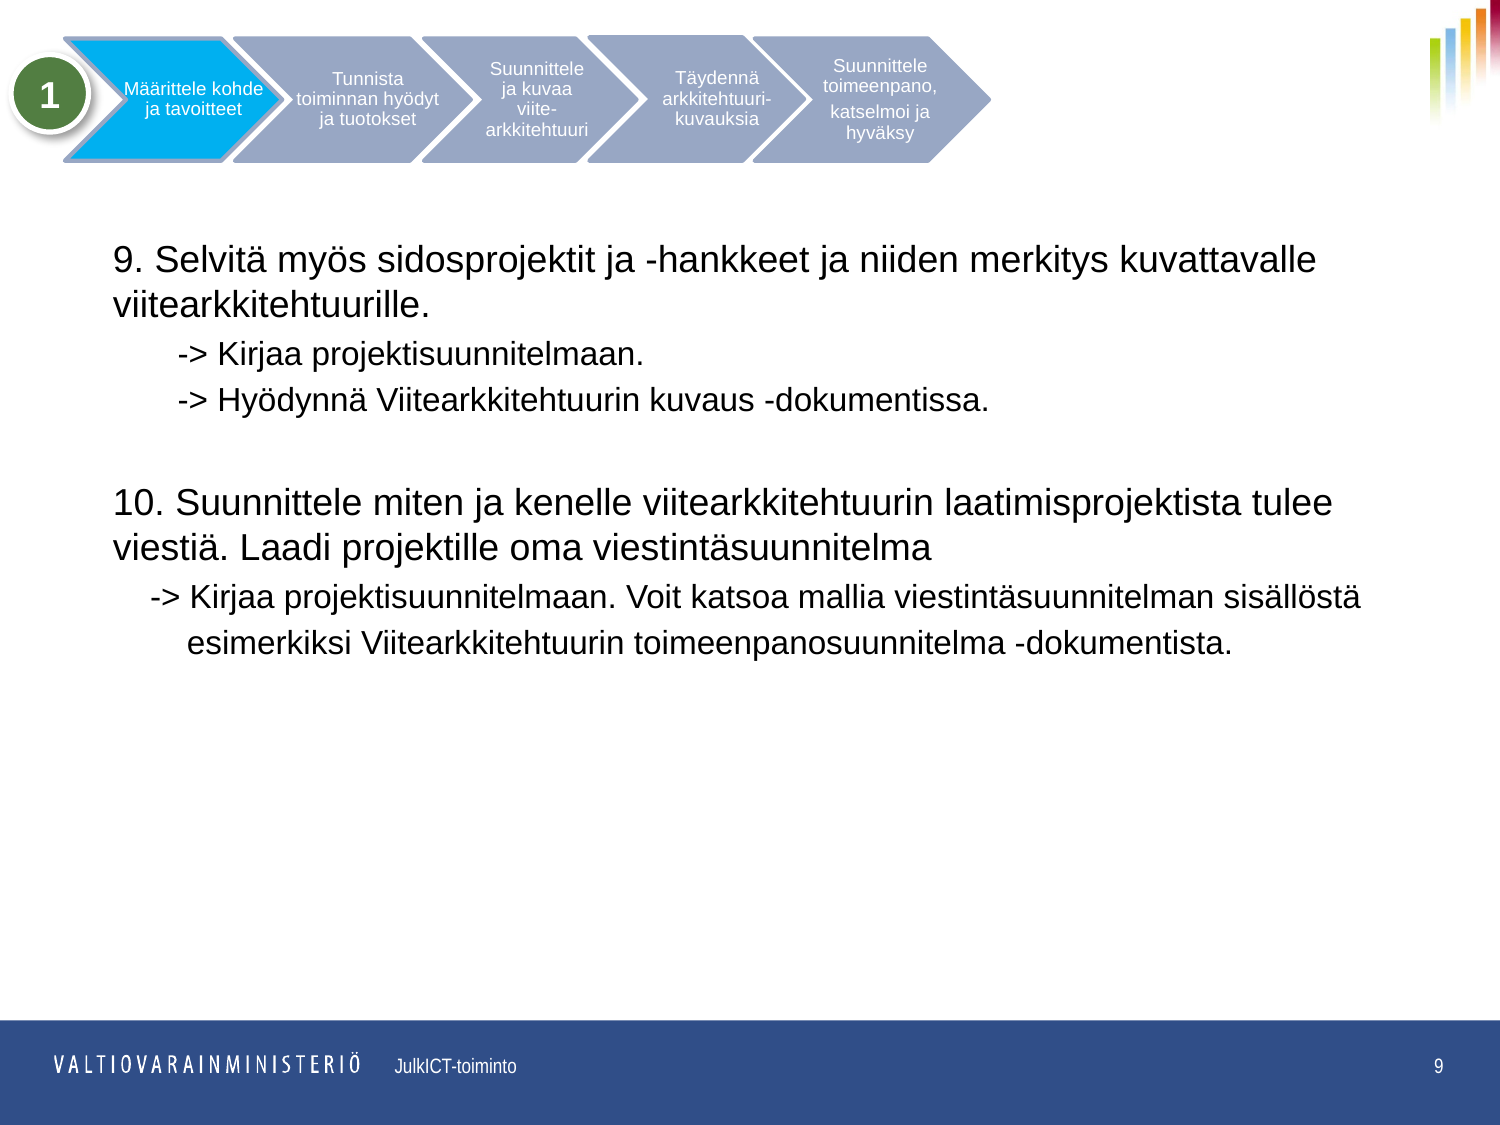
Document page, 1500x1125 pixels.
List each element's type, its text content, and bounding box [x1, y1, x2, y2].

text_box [291, 0, 415, 218]
text_box 1 [10, 54, 89, 133]
slide_number 9 [1379, 1045, 1459, 1081]
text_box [810, 0, 934, 217]
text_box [634, 0, 759, 207]
list 9. Selvitä myös sidosprojektit ja -hankkeet ja niiden merkitys kuvattavalle viitearkkitehtuurille. -> Kirjaa projektisuunnitelmaan. -> Hyödynnä Viitearkkitehtuurin kuvaus -dokumentissa. 10. Suunnittele miten ja kenelle viitearkkitehtuurin laatimisprojektista tulee viestiä. Laadi projektille oma viestintäsuunnitelma -> Kirjaa projektisuunnitelmaan. Voit katsoa mallia viestintäsuunnitelman sisällöstä esimerkiksi Viitearkkitehtuurin toimeenpanosuunnitelma -dokumentista. [97, 174, 1403, 1024]
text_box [112, 0, 235, 209]
picture [1430, 0, 1500, 143]
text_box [468, 0, 592, 207]
